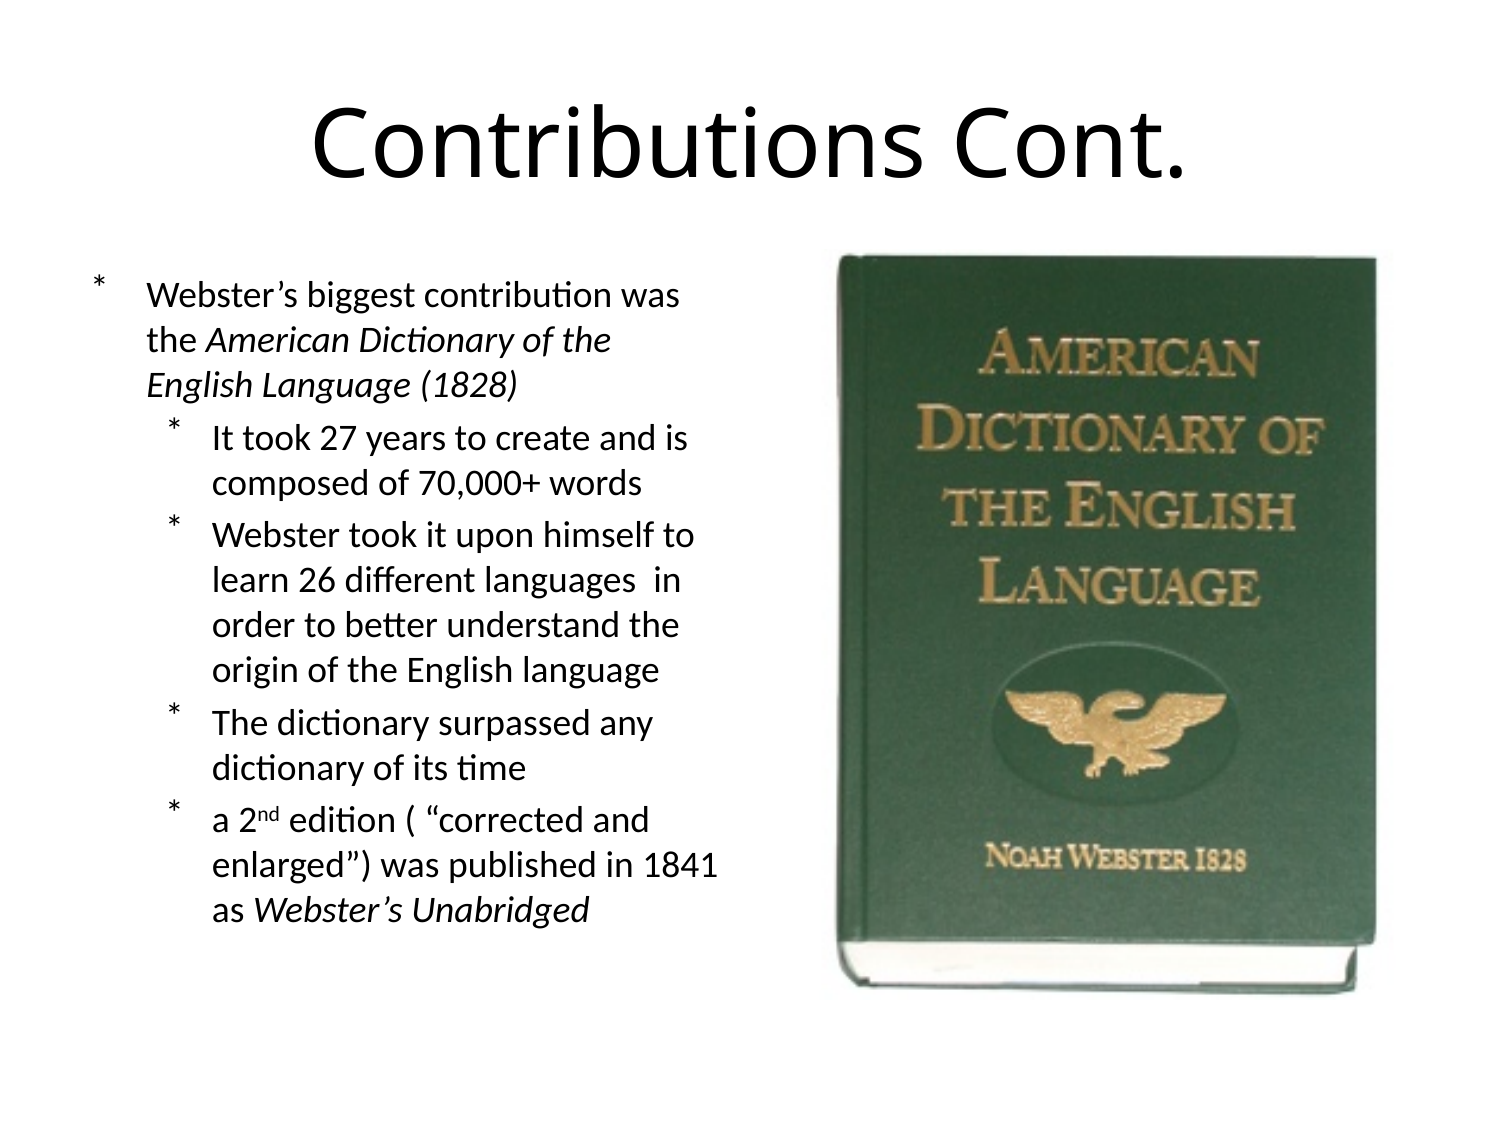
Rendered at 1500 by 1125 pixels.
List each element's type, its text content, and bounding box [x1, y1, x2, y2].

list Webster’s biggest contribution was the American Dictionary of the English Language (1828) It took 27 years to create and is composed of 70,000+ words Webster took it upon himself to learn 26 different languages in order to better understand the origin of the English language The dictionary surpassed any dictionary of its time a 2nd edition ( “corrected and enlarged”) was published in 1841 as Webster’s Unabridged [75, 262, 738, 1005]
title Contributions Cont. [75, 45, 1425, 233]
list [747, 249, 1461, 1001]
